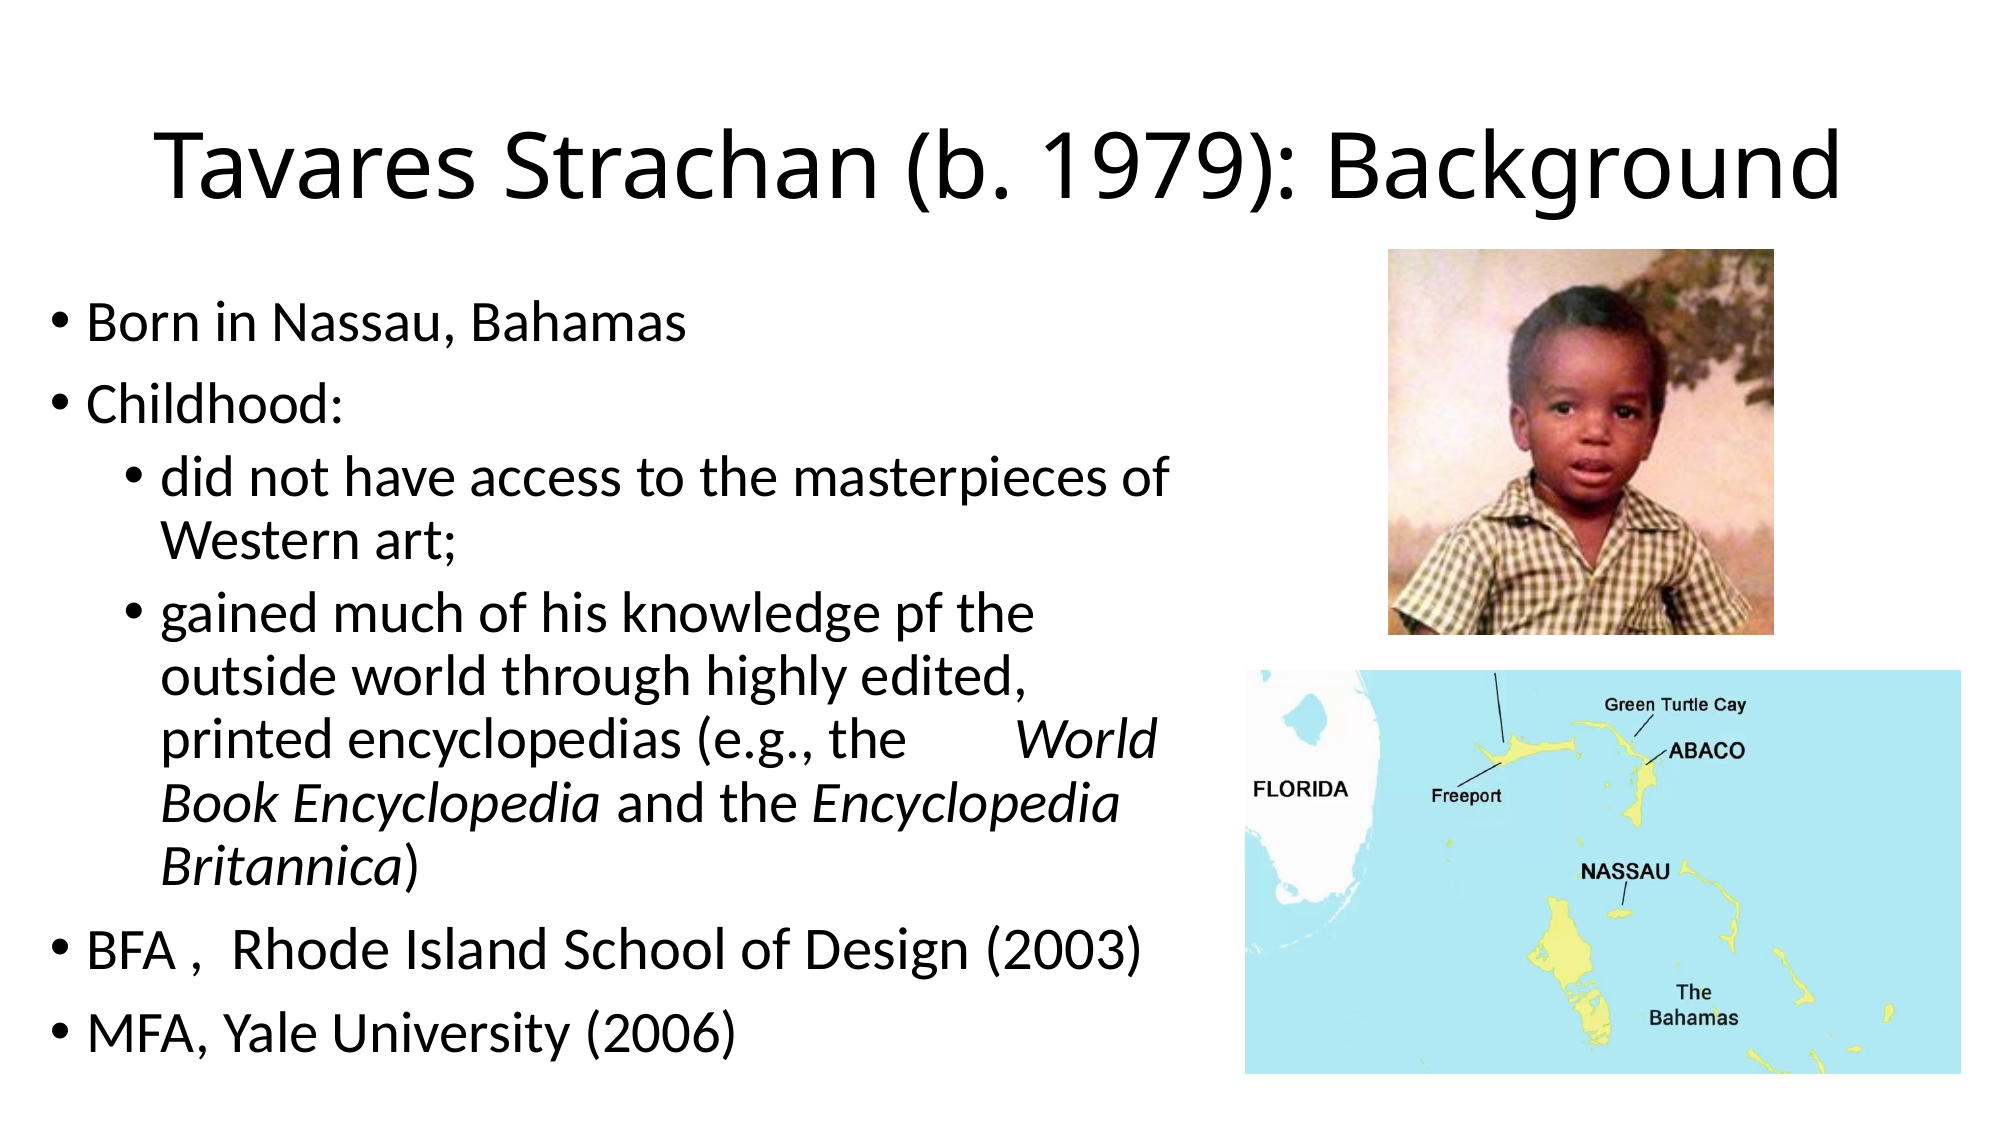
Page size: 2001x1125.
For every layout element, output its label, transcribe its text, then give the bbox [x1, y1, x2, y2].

picture [1244, 670, 1961, 1074]
picture [1388, 249, 1774, 635]
list Born in Nassau, Bahamas Childhood: did not have access to the masterpieces of Western art; gained much of his knowledge pf the outside world through highly edited, printed encyclopedias (e.g., the World Book Encyclopedia and the Encyclopedia Britannica) BFA , Rhode Island School of Design (2003) MFA, Yale University (2006) [34, 283, 1195, 1125]
title Tavares Strachan (b. 1979): Background [137, 59, 1863, 278]
